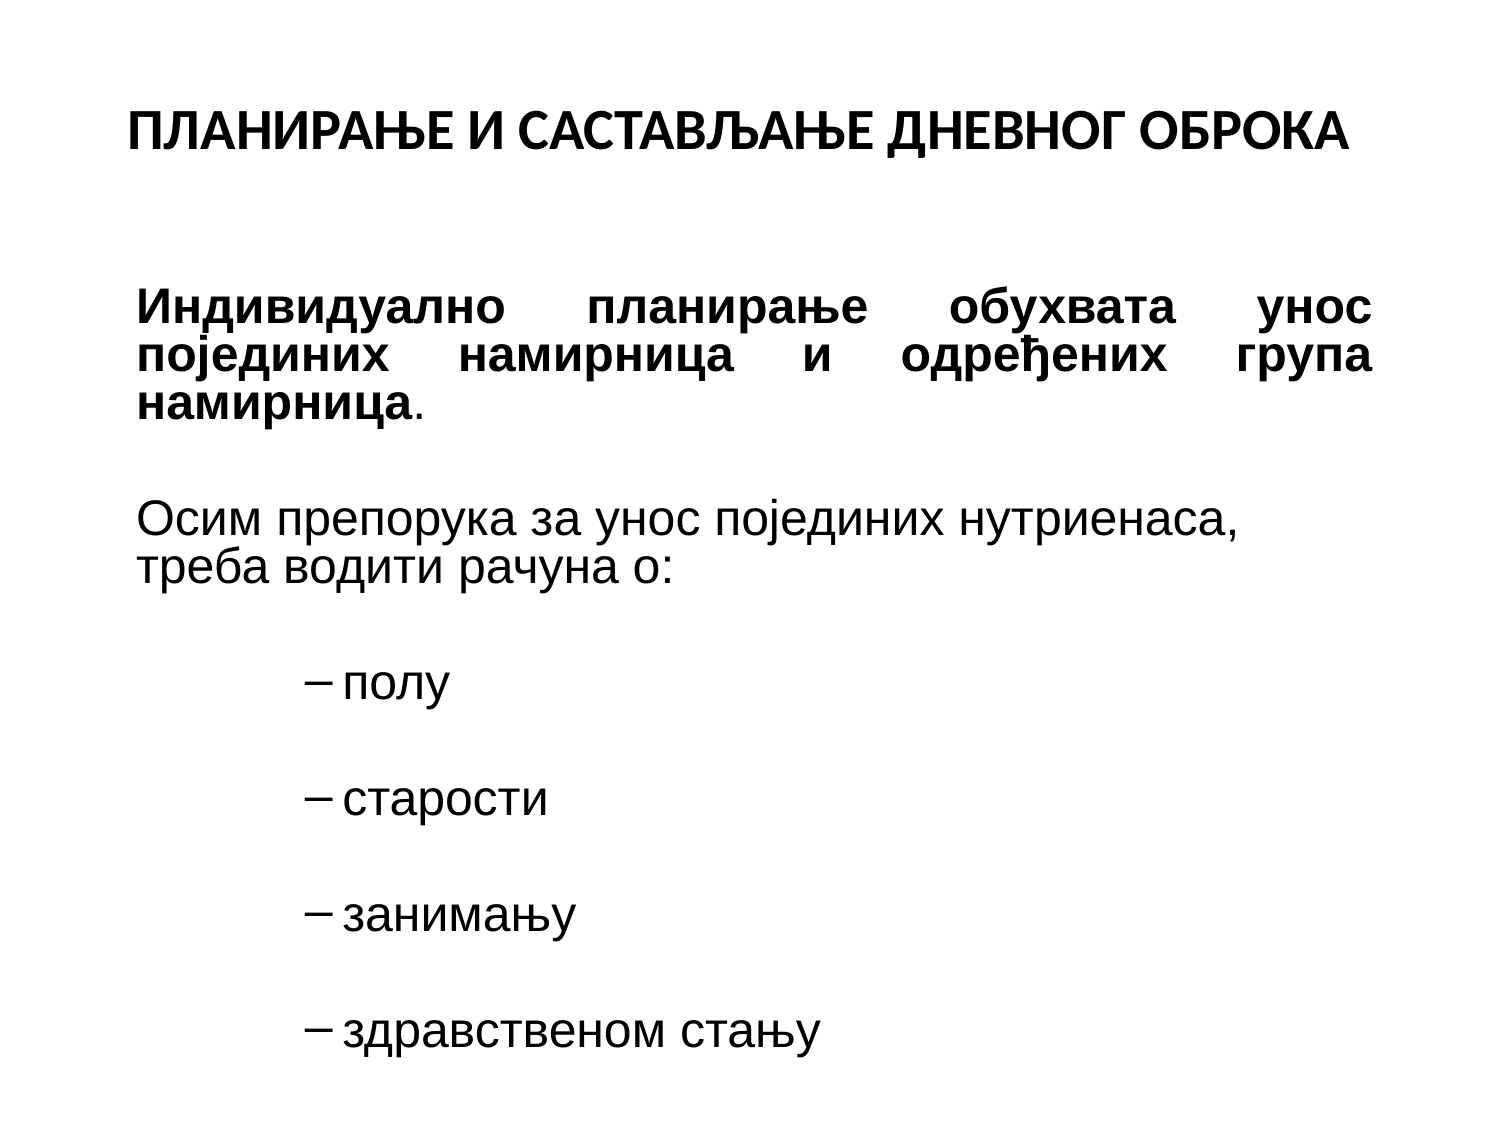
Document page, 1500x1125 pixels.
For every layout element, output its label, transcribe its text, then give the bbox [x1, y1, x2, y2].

title ПЛАНИРАЊЕ И САСТАВЉАЊЕ ДНЕВНОГ ОБРОКА [111, 77, 1430, 175]
list Индивидуално планирање обухвата унос појединих намирница и одређених група намирница. Осим препорука за унос појединих нутриенаса, треба водити рачуна о: полу старости занимању здравственом стању [64, 219, 1388, 965]
